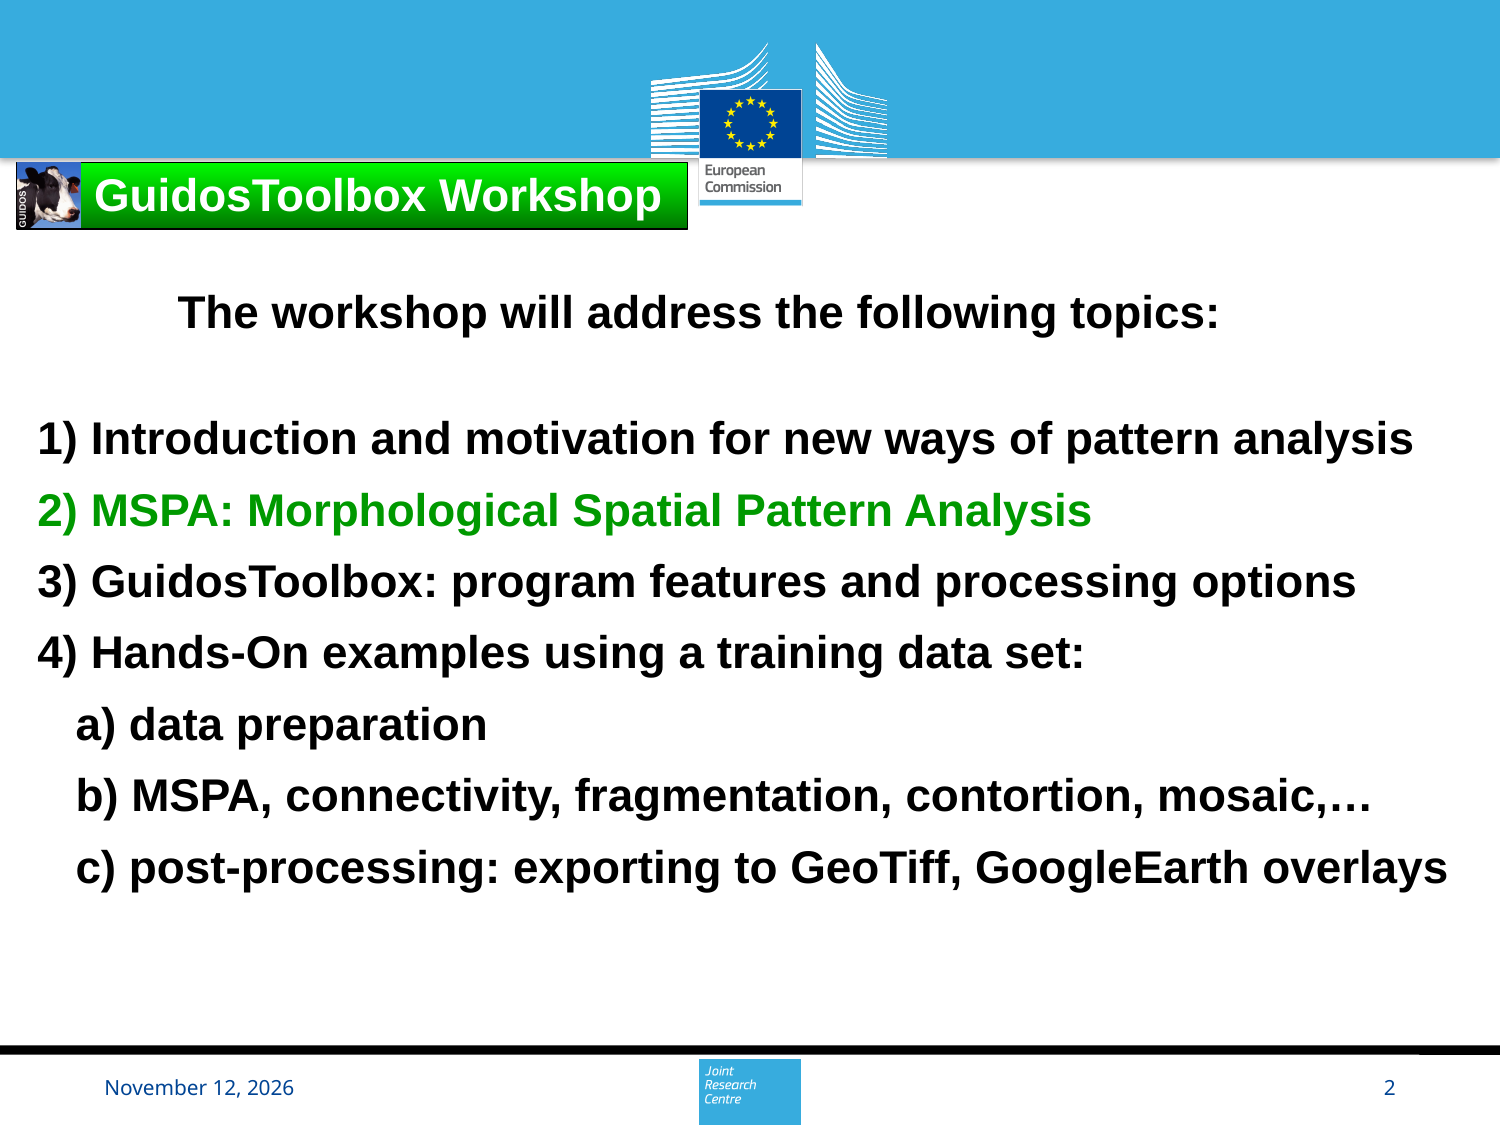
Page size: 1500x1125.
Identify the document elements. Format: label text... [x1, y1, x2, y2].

picture [651, 42, 887, 207]
picture [699, 1059, 801, 1125]
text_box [16, 162, 688, 231]
text_box The workshop will address the following topics: 1) Introduction and motivation for new ways of pattern analysis 2) MSPA: Morphological Spatial Pattern Analysis 3) GuidosToolbox: program features and processing options 4) Hands-On examples using a training data set: a) data preparation b) MSPA, connectivity, fragmentation, contortion, mosaic,… c) post-processing: exporting to GeoTiff, GoogleEarth overlays [23, 275, 1464, 900]
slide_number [104, 1074, 455, 1100]
slide_number 2 [1045, 1074, 1396, 1100]
